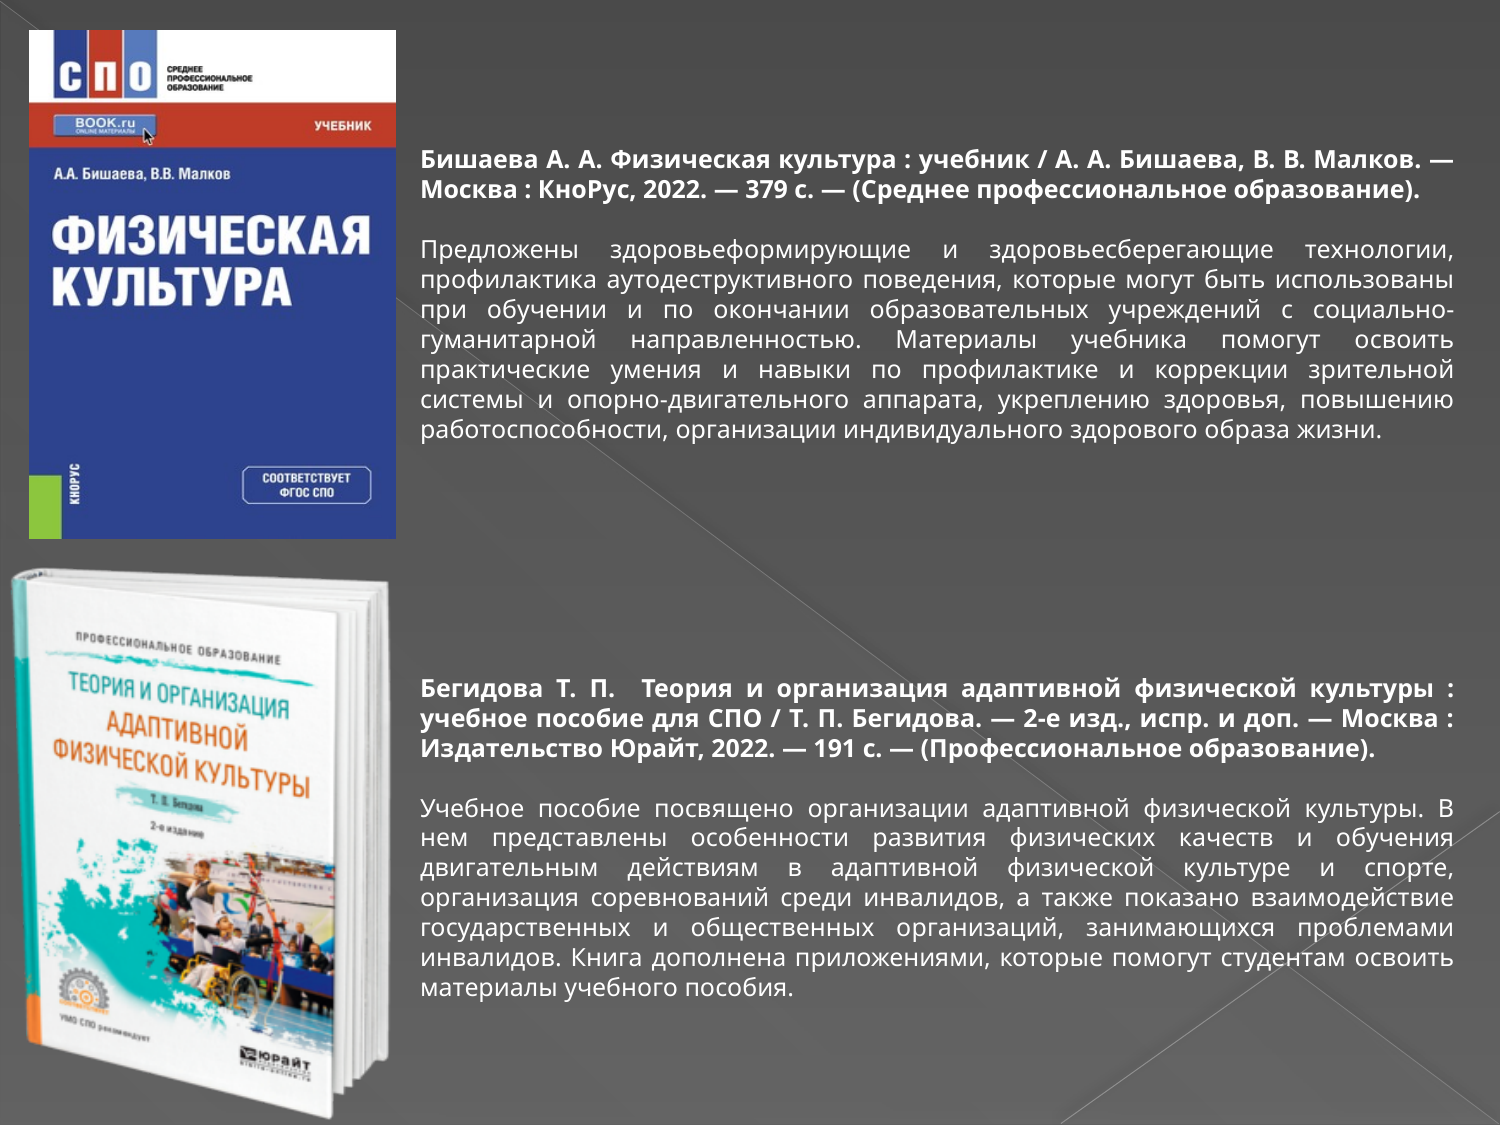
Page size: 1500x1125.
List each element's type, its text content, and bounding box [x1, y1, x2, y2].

text_box Бегидова Т. П. Теория и организация адаптивной физической культуры : учебное пособие для СПО / Т. П. Бегидова. — 2-е изд., испр. и доп. — Москва : Издательство Юрайт, 2022. — 191 с. — (Профессиональное образование). Учебное пособие посвящено организации адаптивной физической культуры. В нем представлены особенности развития физических качеств и обучения двигательным действиям в адаптивной физической культуре и спорте, организация соревнований среди инвалидов, а также показано взаимодействие государственных и общественных организаций, занимающихся проблемами инвалидов. Книга дополнена приложениями, которые помогут студентам освоить материалы учебного пособия. [409, 664, 1471, 1009]
text_box Бишаева А. А. Физическая культура : учебник / А. А. Бишаева, В. В. Малков. — Москва : КноРус, 2022. — 379 с. — (Среднее профессиональное образование). Предложены здоровьеформирующие и здоровьесберегающие технологии, профилактика аутодеструктивного поведения, которые могут быть использованы при обучении и по окончании образовательных учреждений с социально-гуманитарной направленностью. Материалы учебника помогут освоить практические умения и навыки по профилактике и коррекции зрительной системы и опорно-двигательного аппарата, укреплению здоровья, повышению работоспособности, организации индивидуального здорового образа жизни. [405, 136, 1471, 451]
picture [0, 30, 406, 1125]
